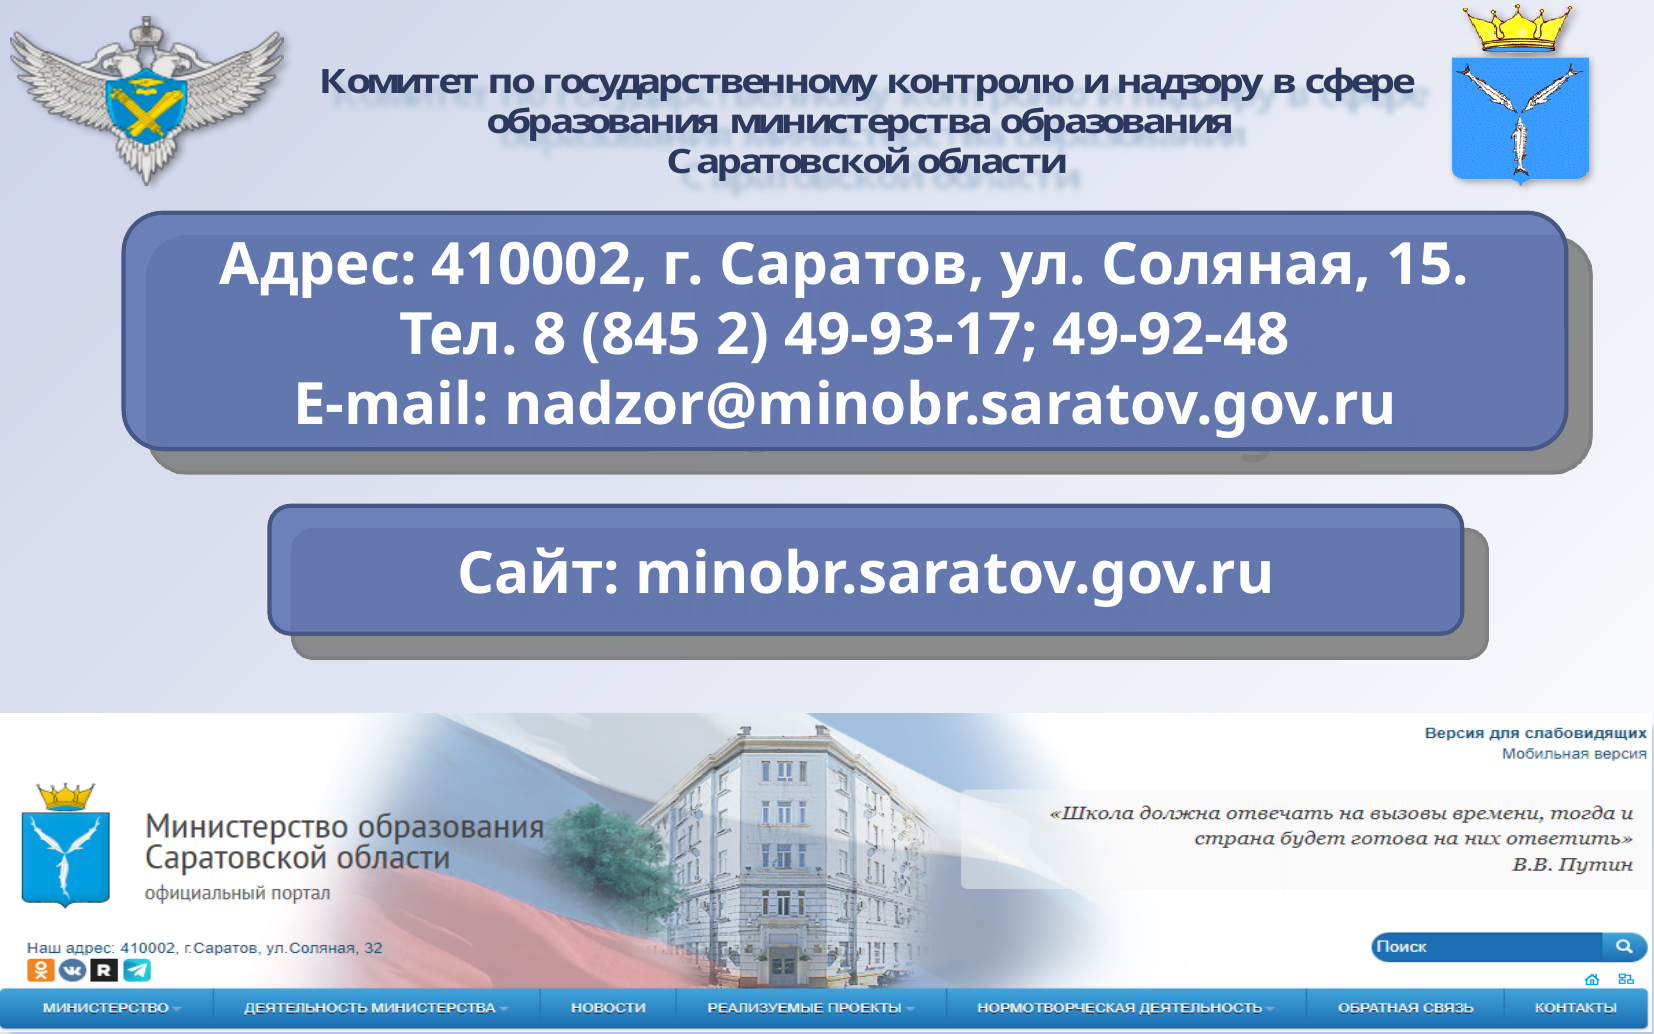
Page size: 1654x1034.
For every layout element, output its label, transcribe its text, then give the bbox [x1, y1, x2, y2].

picture [1452, 3, 1589, 186]
picture [10, 15, 284, 186]
picture [285, 52, 1446, 190]
picture [0, 713, 1653, 1033]
text_box Сайт: minobr.saratov.gov.ru [267, 503, 1465, 636]
text_box Адрес: 410002, г. Саратов, ул. Соляная, 15. Тел. 8 (845 2) 49-93-17; 49-92-48 E-mail: nadzor@minobr.saratov.gov.ru [121, 210, 1569, 452]
